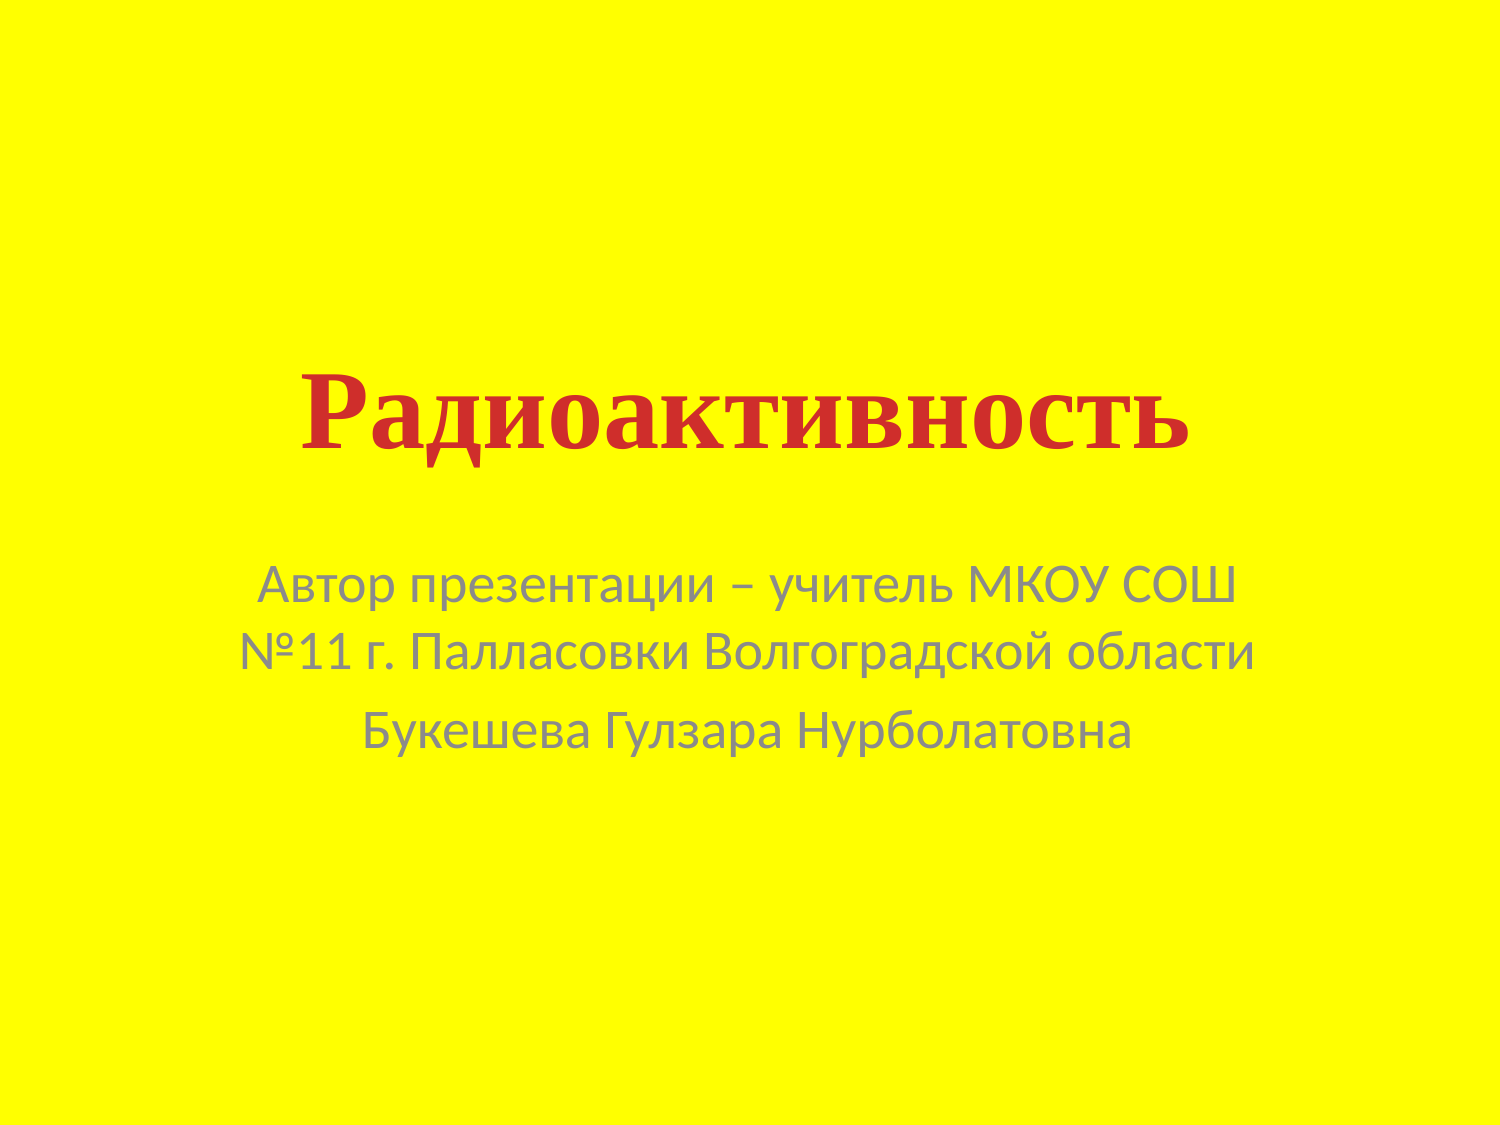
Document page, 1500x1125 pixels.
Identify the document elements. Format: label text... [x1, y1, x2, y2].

text_box Радиоактивность [285, 328, 1207, 478]
subtitle Автор презентации – учитель МКОУ СОШ №11 г. Палласовки Волгоградской области Букешева Гулзара Нурболатовна [222, 539, 1273, 827]
